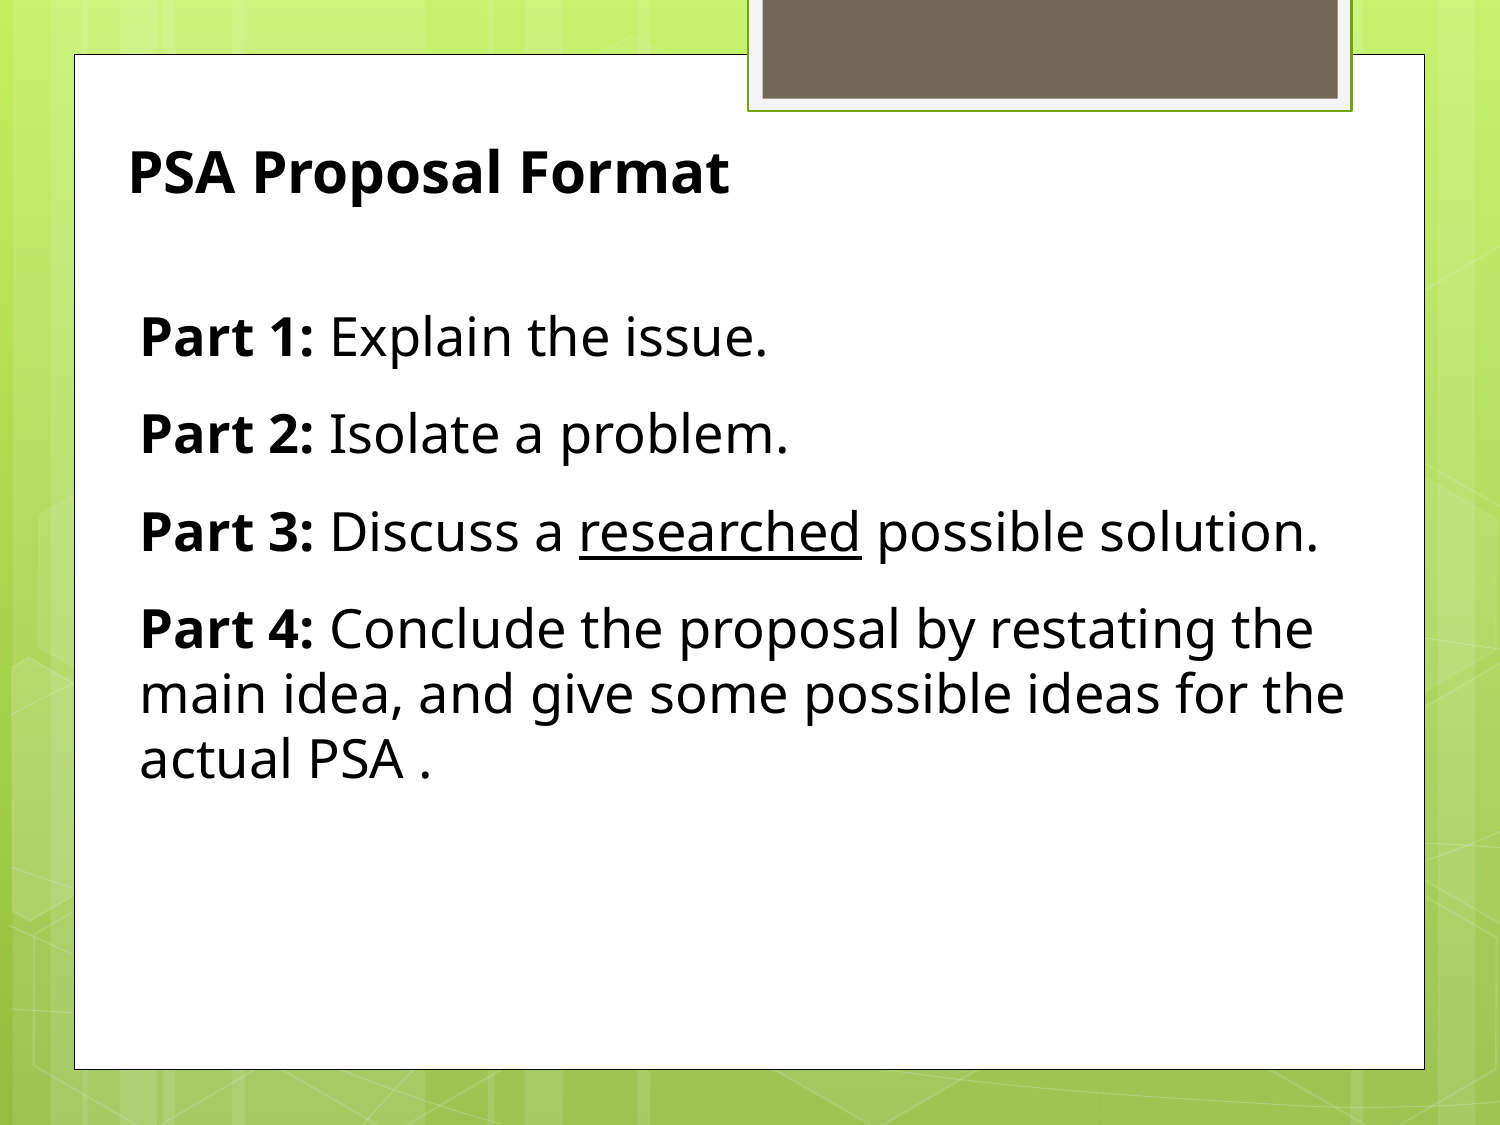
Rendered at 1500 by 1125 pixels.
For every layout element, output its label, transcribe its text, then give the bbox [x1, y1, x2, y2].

text_box Part 1: Explain the issue. Part 2: Isolate a problem. Part 3: Discuss a researched possible solution. Part 4: Conclude the proposal by restating the main idea, and give some possible ideas for the actual PSA . [125, 262, 1375, 867]
text_box PSA Proposal Format [112, 128, 825, 214]
